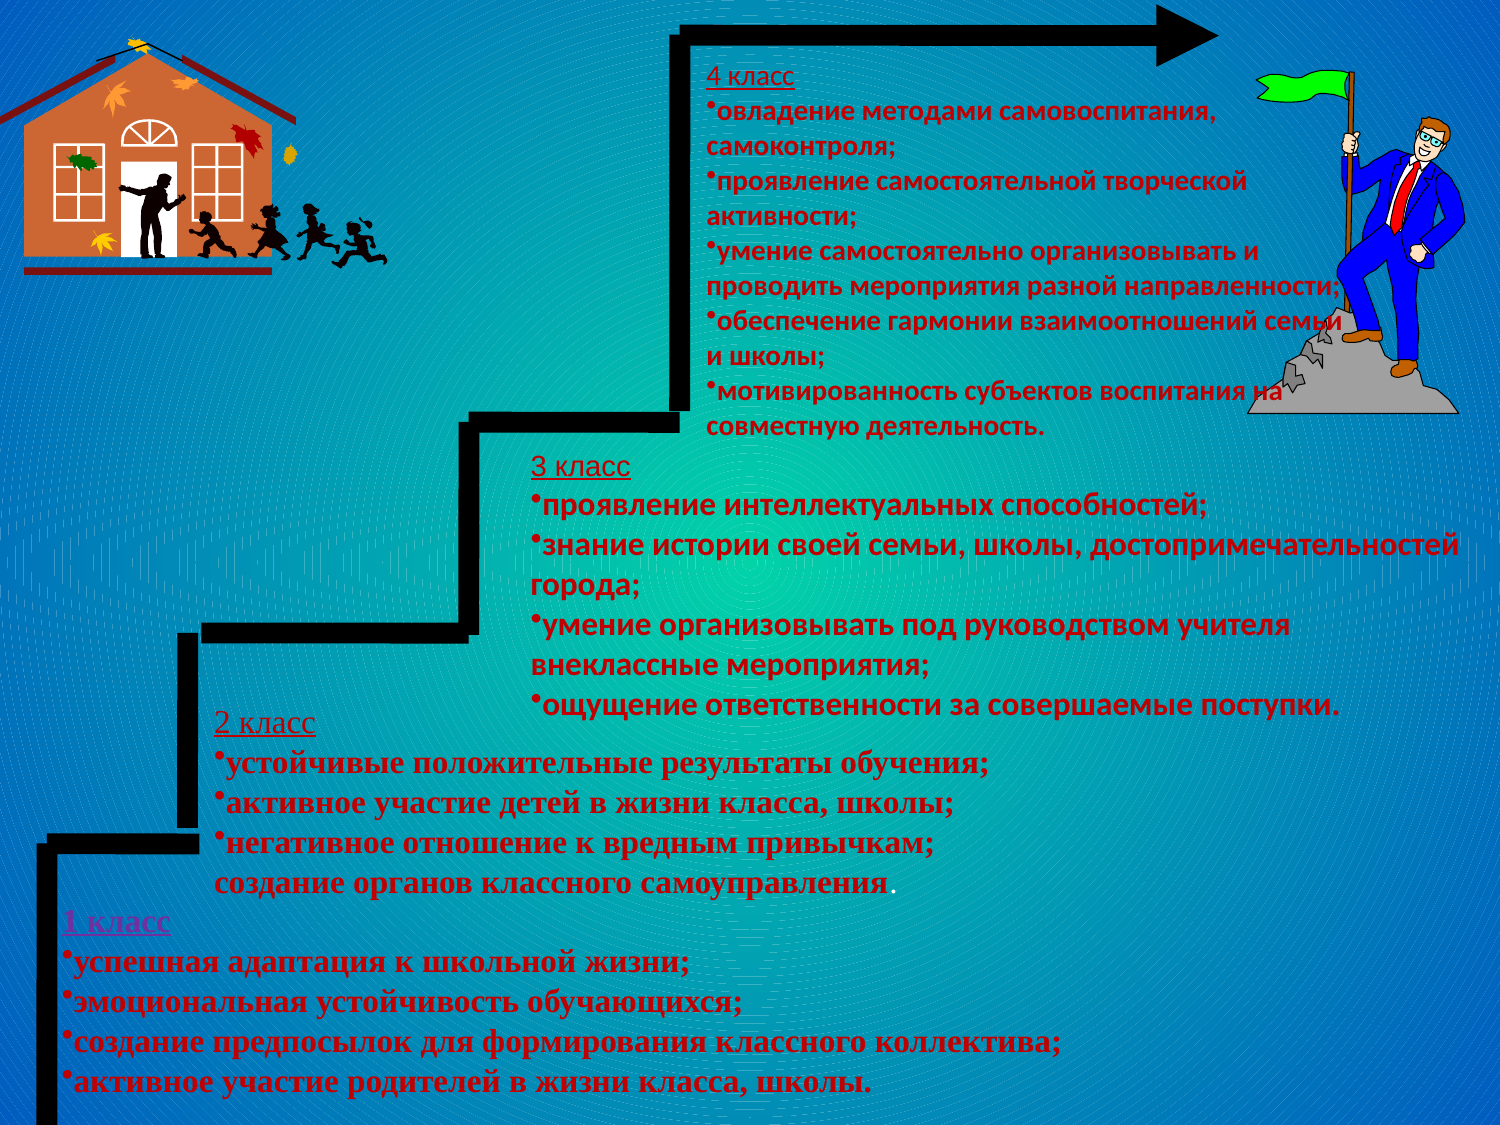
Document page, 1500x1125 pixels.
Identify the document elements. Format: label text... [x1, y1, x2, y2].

text_box 4 класс овладение методами самовоспитания, самоконтроля; проявление самостоятельной творческой активности; умение самостоятельно организовывать и проводить мероприятия разной направленности; обеспечение гармонии взаимоотношений семьи и школы; мотивированность субъектов воспитания на совместную деятельность. [691, 49, 1360, 449]
text_box 2 класс устойчивые положительные результаты обучения; активное участие детей в жизни класса, школы; негативное отношение к вредным привычкам; создание органов классного самоуправления. [199, 692, 1500, 908]
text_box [468, 421, 680, 636]
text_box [46, 843, 200, 1125]
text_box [679, 34, 1219, 411]
picture [94, 280, 105, 286]
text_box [1247, 70, 1466, 414]
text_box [187, 632, 469, 829]
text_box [0, 37, 388, 275]
picture [271, 33, 285, 37]
picture [1216, 32, 1223, 40]
text_box 3 класс проявление интеллектуальных способностей; знание истории своей семьи, школы, достопримечательностей города; умение организовывать под руководством учителя внеклассные мероприятия; ощущение ответственности за совершаемые поступки. [515, 405, 1500, 730]
text_box 1 класс успешная адаптация к школьной жизни; эмоциональная устойчивость обучающихся; создание предпосылок для формирования классного коллектива; активное участие родителей в жизни класса, школы. [204, 908, 1254, 1106]
